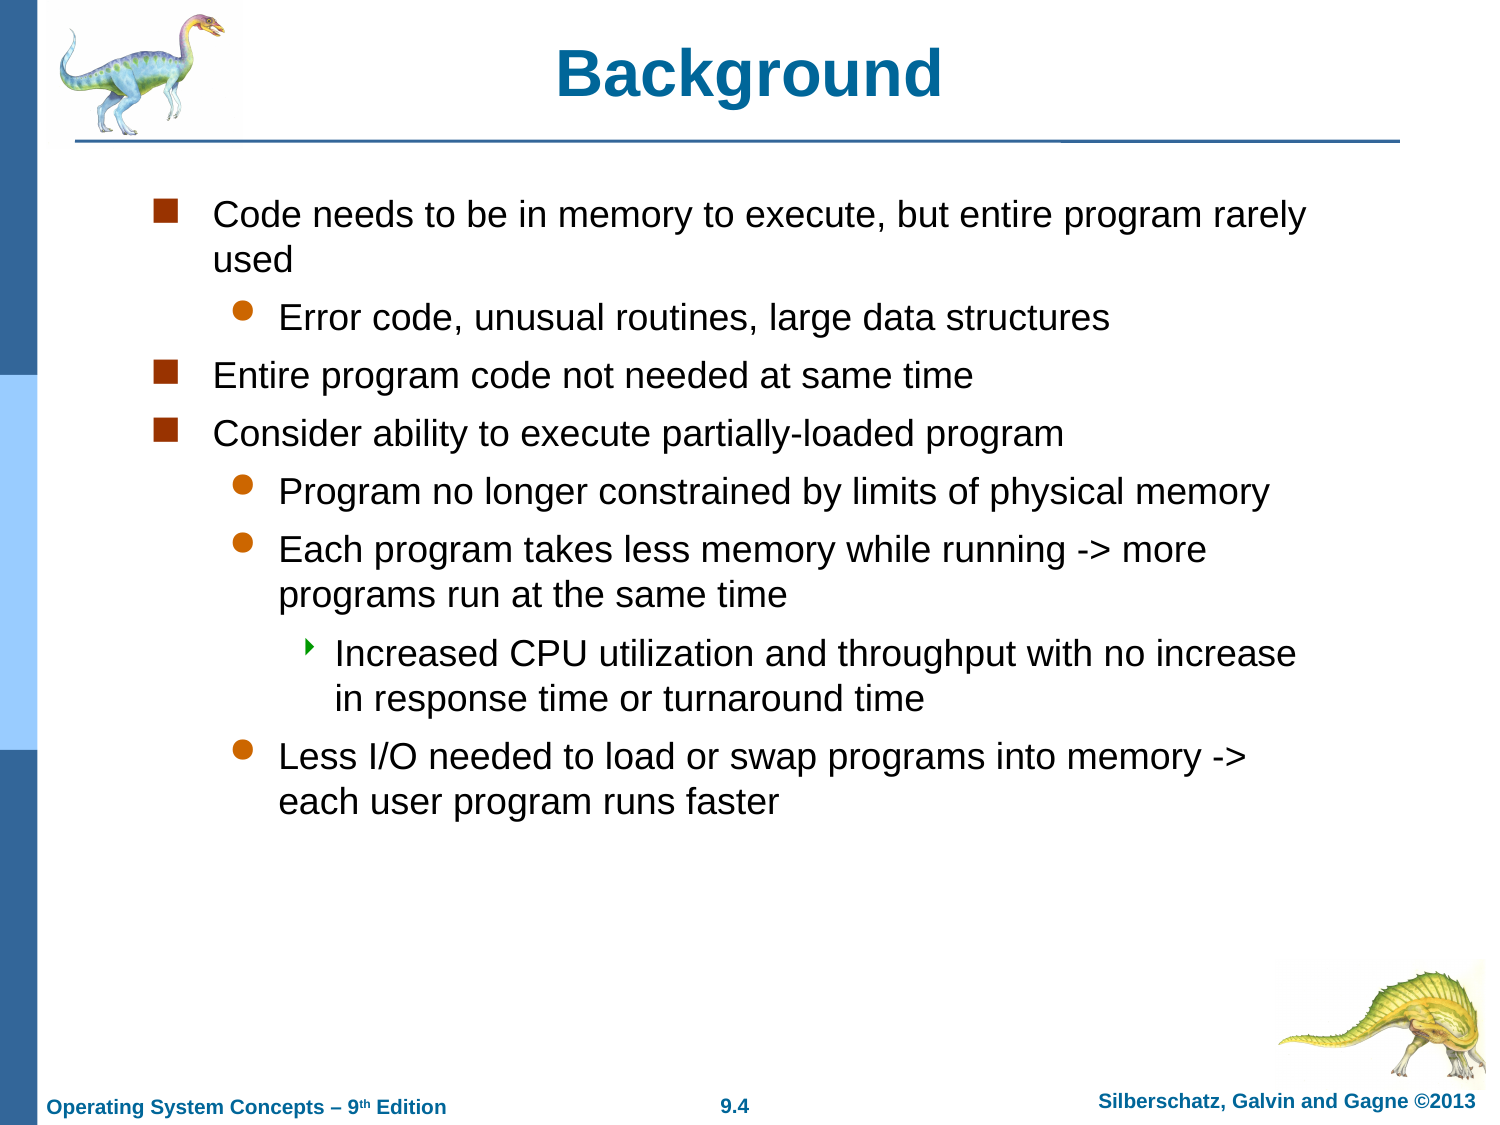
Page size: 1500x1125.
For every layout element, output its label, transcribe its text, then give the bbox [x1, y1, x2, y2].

list Code needs to be in memory to execute, but entire program rarely used Error code, unusual routines, large data structures Entire program code not needed at same time Consider ability to execute partially-loaded program Program no longer constrained by limits of physical memory Each program takes less memory while running -> more programs run at the same time Increased CPU utilization and throughput with no increase in response time or turnaround time Less I/O needed to load or swap programs into memory -> each user program runs faster [141, 182, 1325, 926]
title Background [74, 22, 1426, 118]
picture [1275, 959, 1486, 1090]
picture [46, 0, 243, 149]
